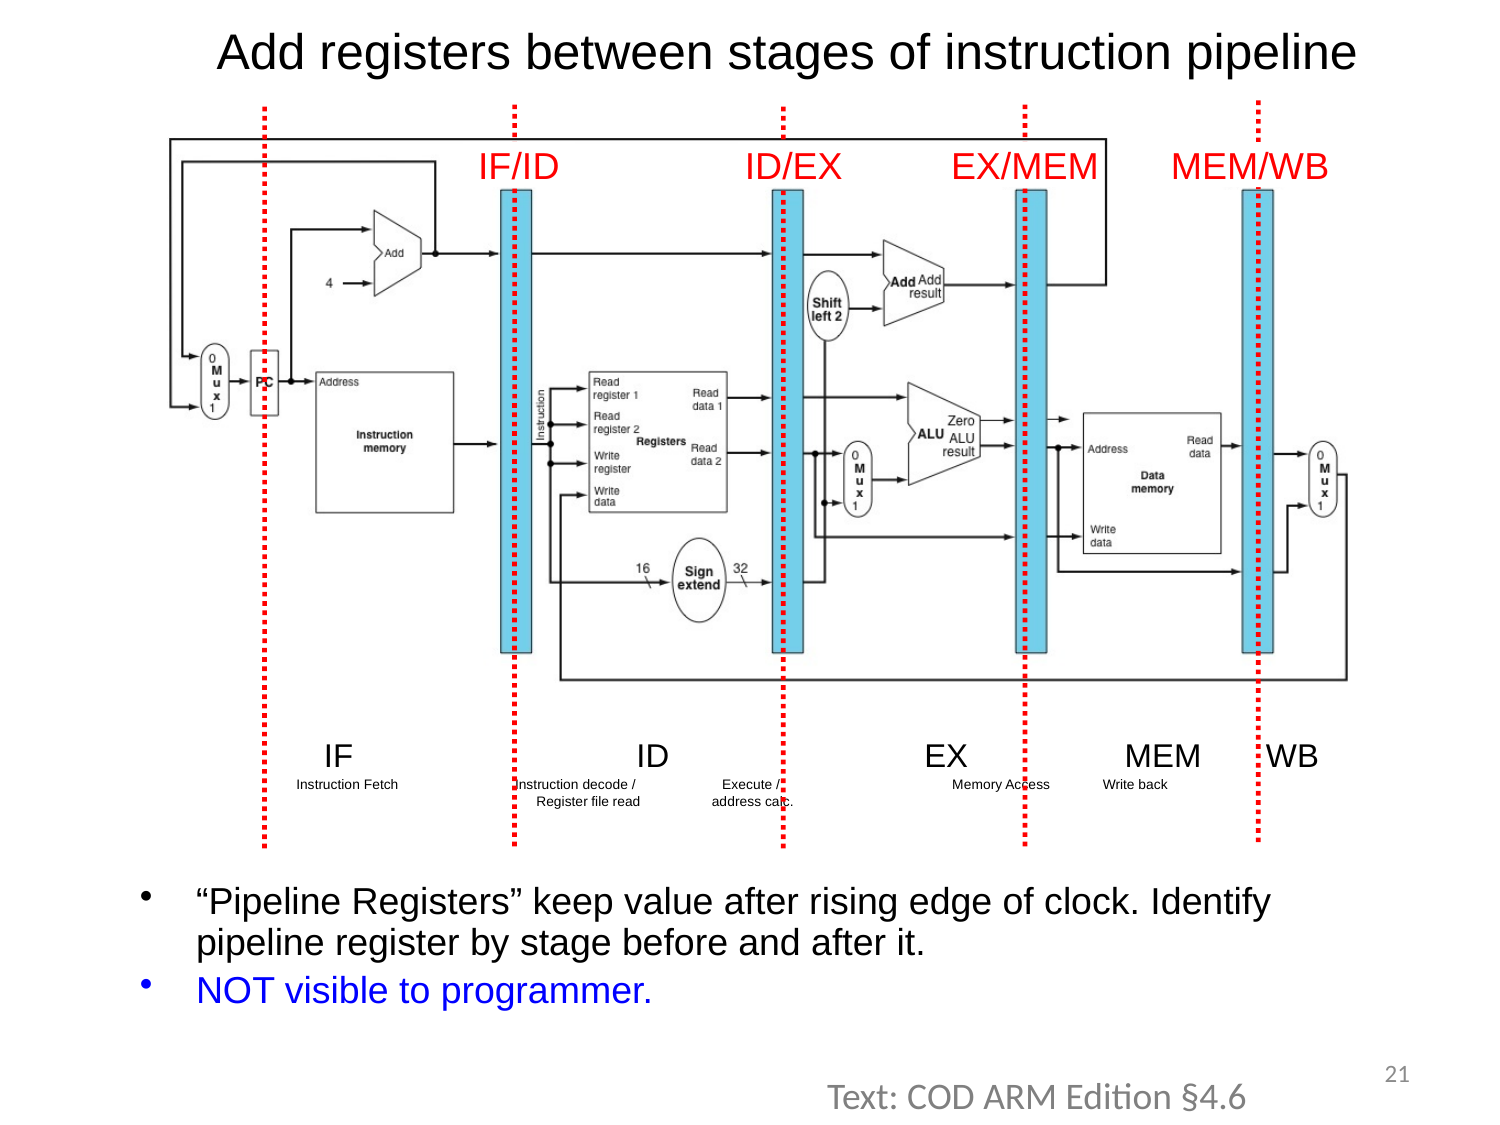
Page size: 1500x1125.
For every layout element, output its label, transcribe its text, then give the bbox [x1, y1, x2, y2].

slide_number 21 [1074, 1042, 1425, 1103]
picture [166, 137, 1348, 705]
list IF ID EX MEM WB Instruction Fetch Instruction decode / Execute / Memory Access Write back Register file read address calc. [281, 731, 1500, 820]
text_box “Pipeline Registers” keep value after rising edge of clock. Identify pipeline register by stage before and after it. NOT visible to programmer. [124, 875, 1400, 988]
text_box Text: COD ARM Edition §4.6 [812, 1064, 1350, 1125]
title Add registers between stages of instruction pipeline [150, 0, 1425, 100]
